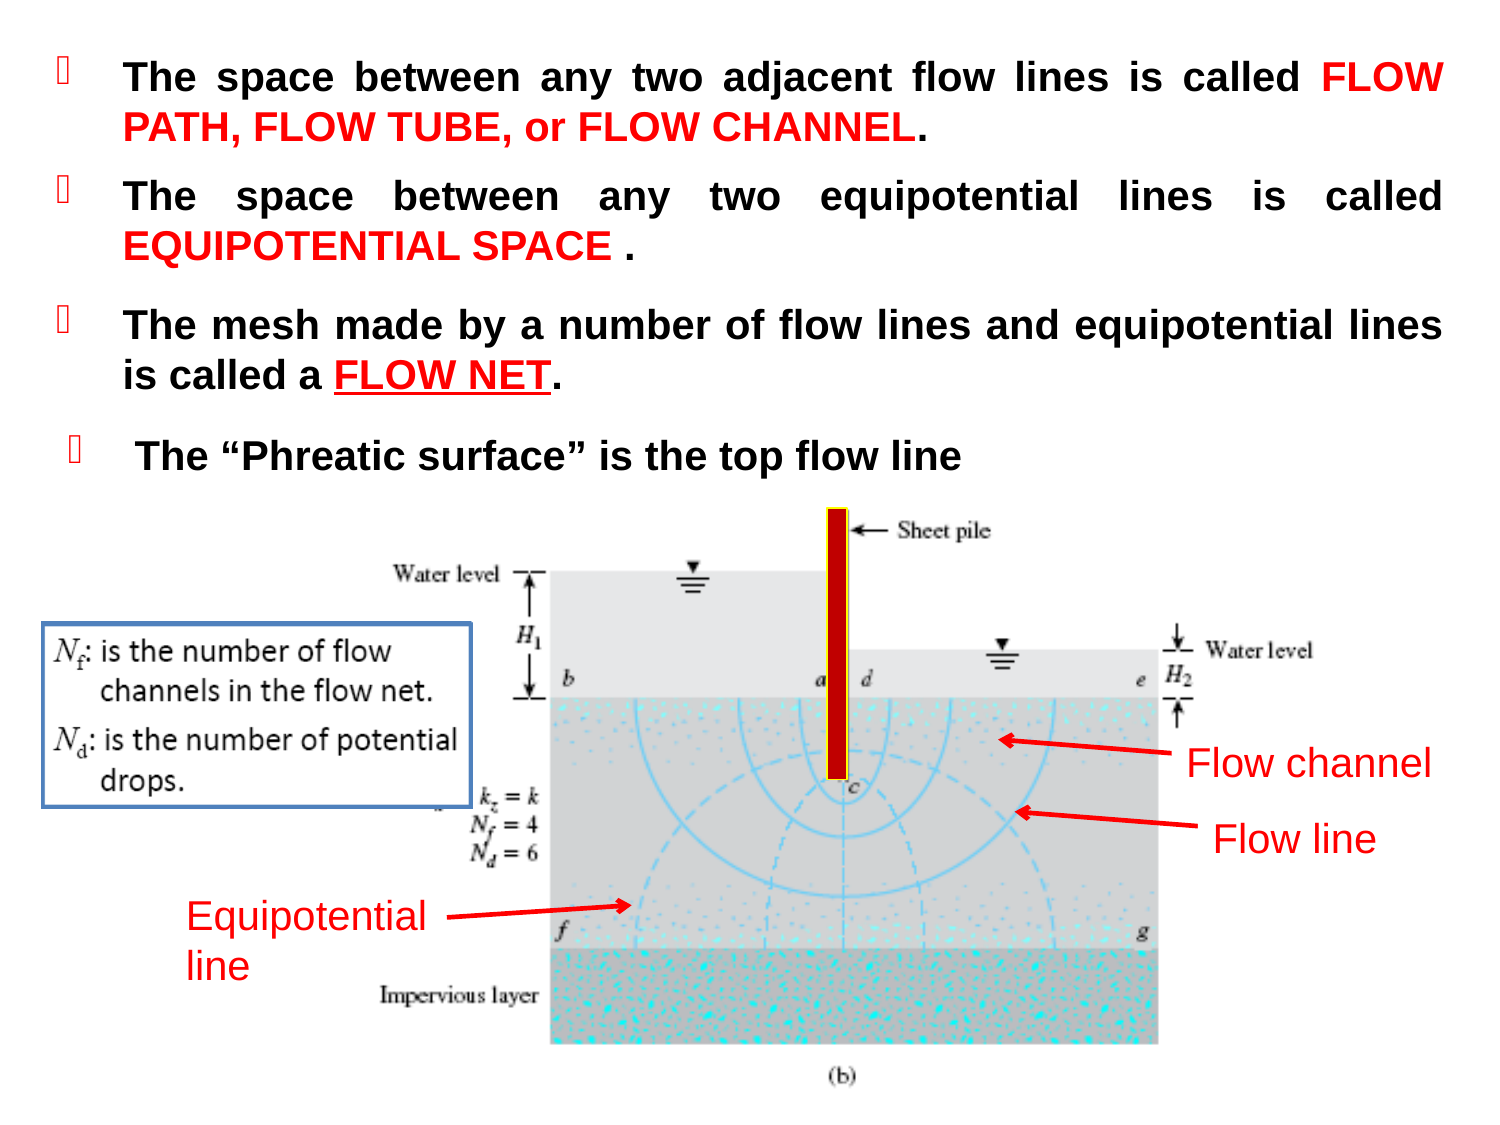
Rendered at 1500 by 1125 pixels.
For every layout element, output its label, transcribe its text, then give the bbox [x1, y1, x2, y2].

text_box Flow line [1334, 804, 1424, 869]
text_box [446, 904, 632, 918]
picture [40, 493, 1330, 1107]
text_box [1014, 811, 1237, 830]
text_box The “Phreatic surface” is the top flow line [53, 420, 1412, 486]
text_box The space between any two equipotential lines is called EQUIPOTENTIAL SPACE . [41, 160, 1459, 276]
text_box Flow channel [1334, 728, 1495, 794]
text_box The space between any two adjacent flow lines is called FLOW PATH, FLOW TUBE, or FLOW CHANNEL. [41, 42, 1459, 158]
text_box Equipotential line [171, 881, 343, 997]
text_box The mesh made by a number of flow lines and equipotential lines is called a FLOW NET. [41, 290, 1459, 406]
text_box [997, 739, 1220, 758]
